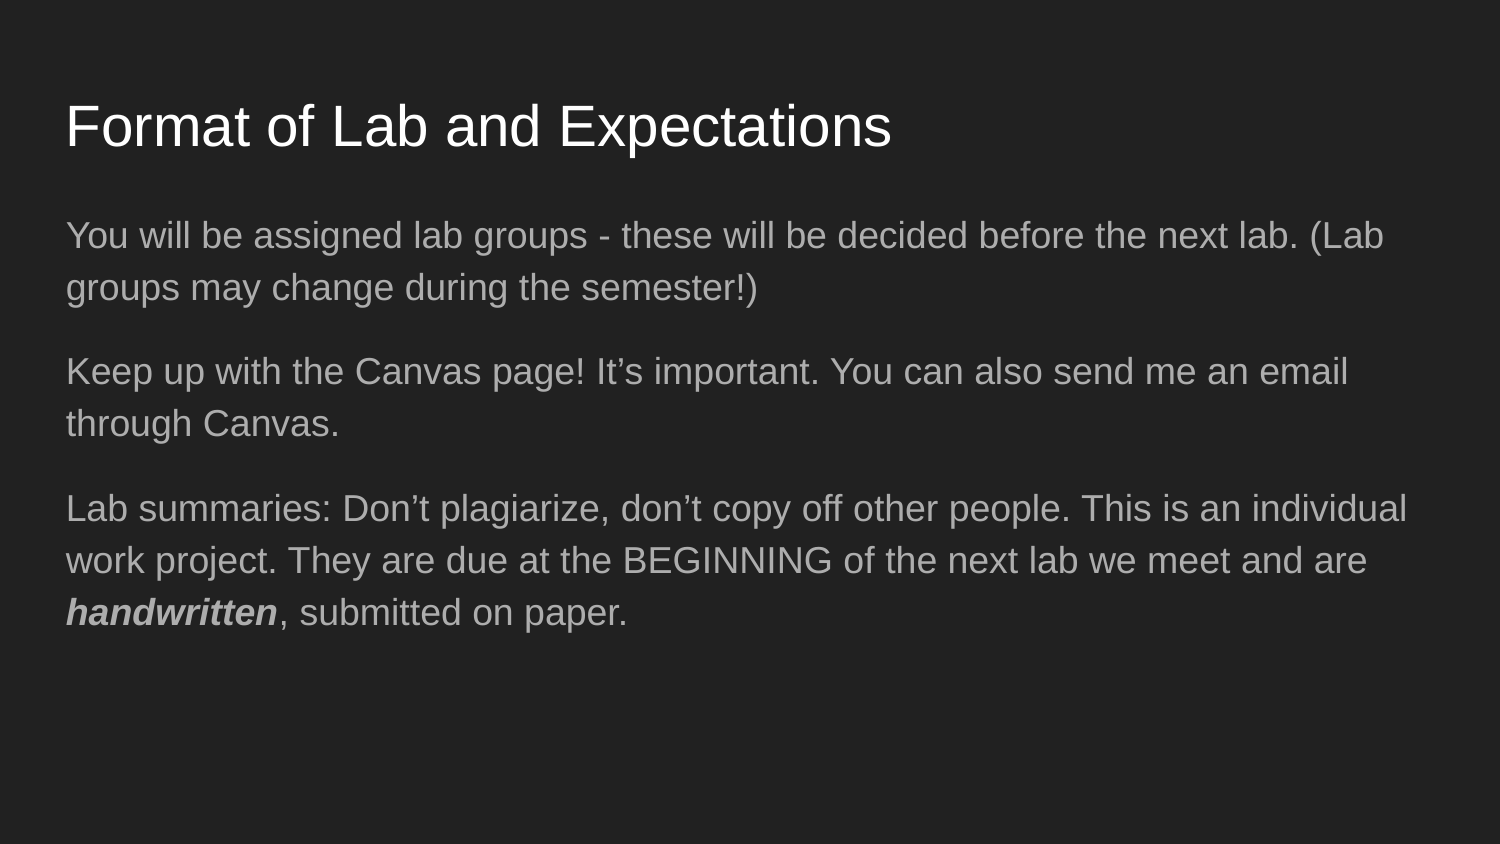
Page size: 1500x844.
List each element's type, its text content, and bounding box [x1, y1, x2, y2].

text_box You will be assigned lab groups - these will be decided before the next lab. (Lab groups may change during the semester!) Keep up with the Canvas page! It’s important. You can also send me an email through Canvas. Lab summaries: Don’t plagiarize, don’t copy off other people. This is an individual work project. They are due at the BEGINNING of the next lab we meet and are handwritten, submitted on paper. [51, 189, 1449, 750]
text_box Format of Lab and Expectations [51, 72, 1449, 167]
